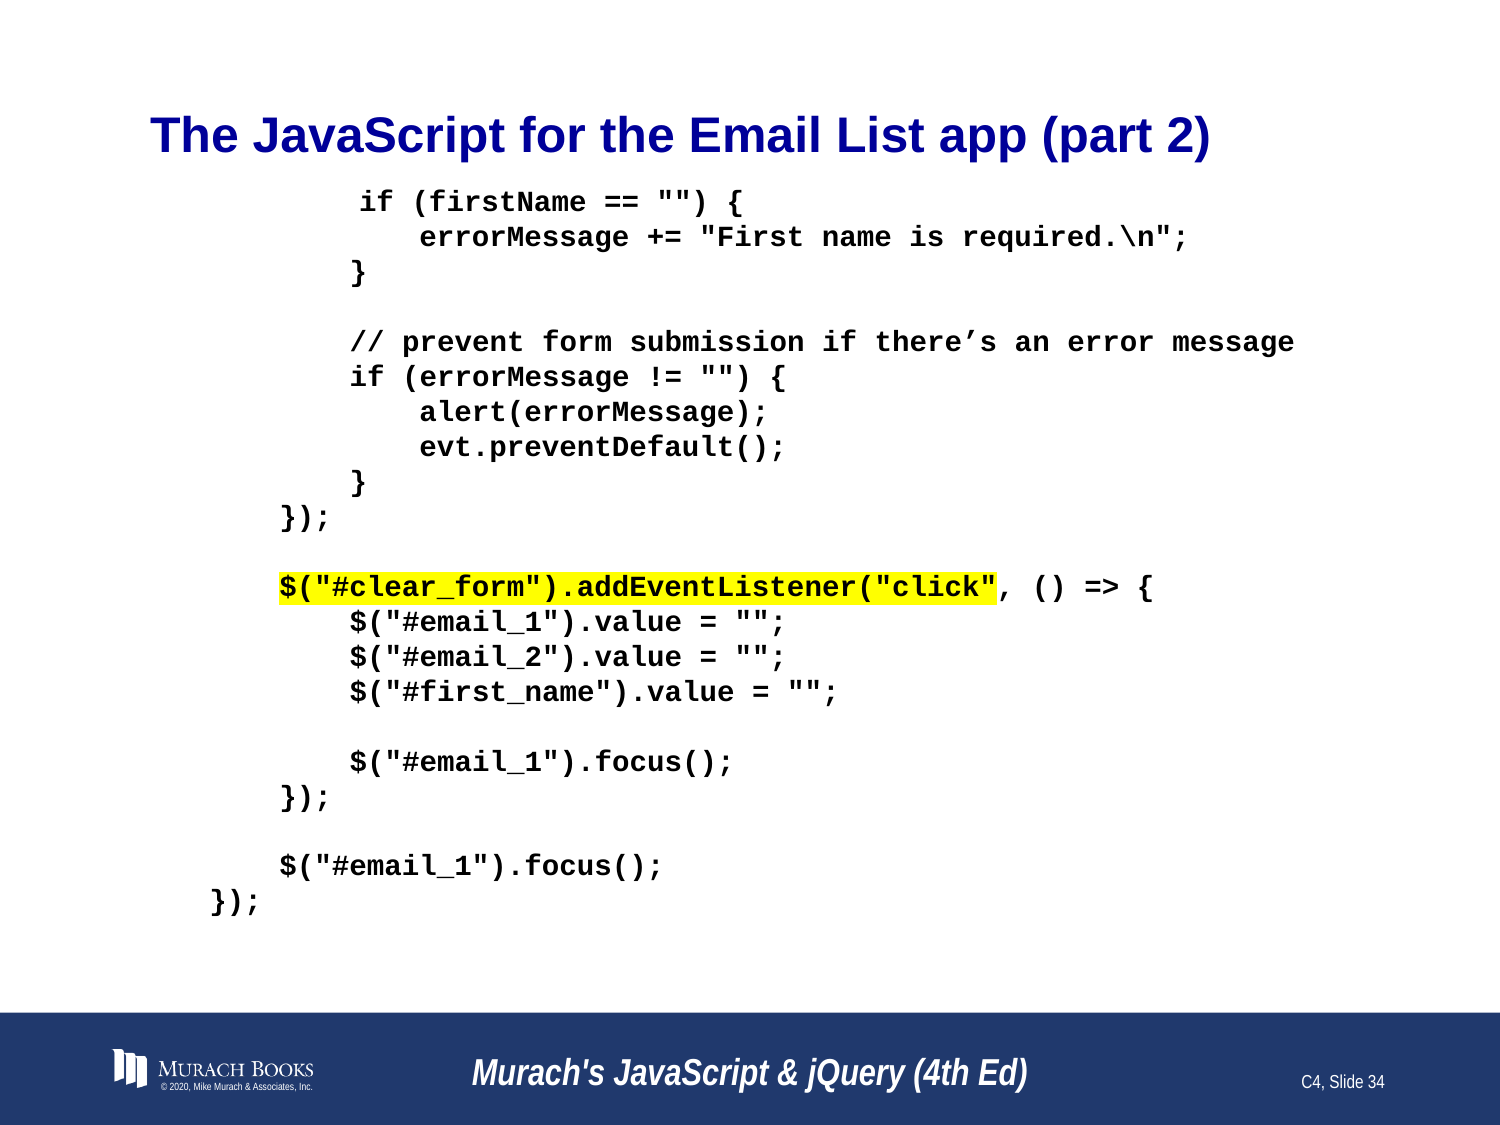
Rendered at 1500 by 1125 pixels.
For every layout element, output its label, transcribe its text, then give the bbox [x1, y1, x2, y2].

list if (firstName == "") { errorMessage += "First name is required.\n"; } // prevent form submission if there’s an error message if (errorMessage != "") { alert(errorMessage); evt.preventDefault(); } }); $("#clear_form").addEventListener("click", () => { $("#email_1").value = ""; $("#email_2").value = ""; $("#first_name").value = ""; $("#email_1").focus(); }); $("#email_1").focus(); }); [137, 174, 1350, 975]
footer © 2020, Mike Murach & Associates, Inc. [12, 1025, 463, 1100]
slide_number Murach's JavaScript & jQuery (4th Ed) [463, 1025, 1050, 1100]
title The JavaScript for the Email List app (part 2) [150, 102, 1350, 164]
slide_number C4, Slide 34 [1087, 1025, 1400, 1100]
